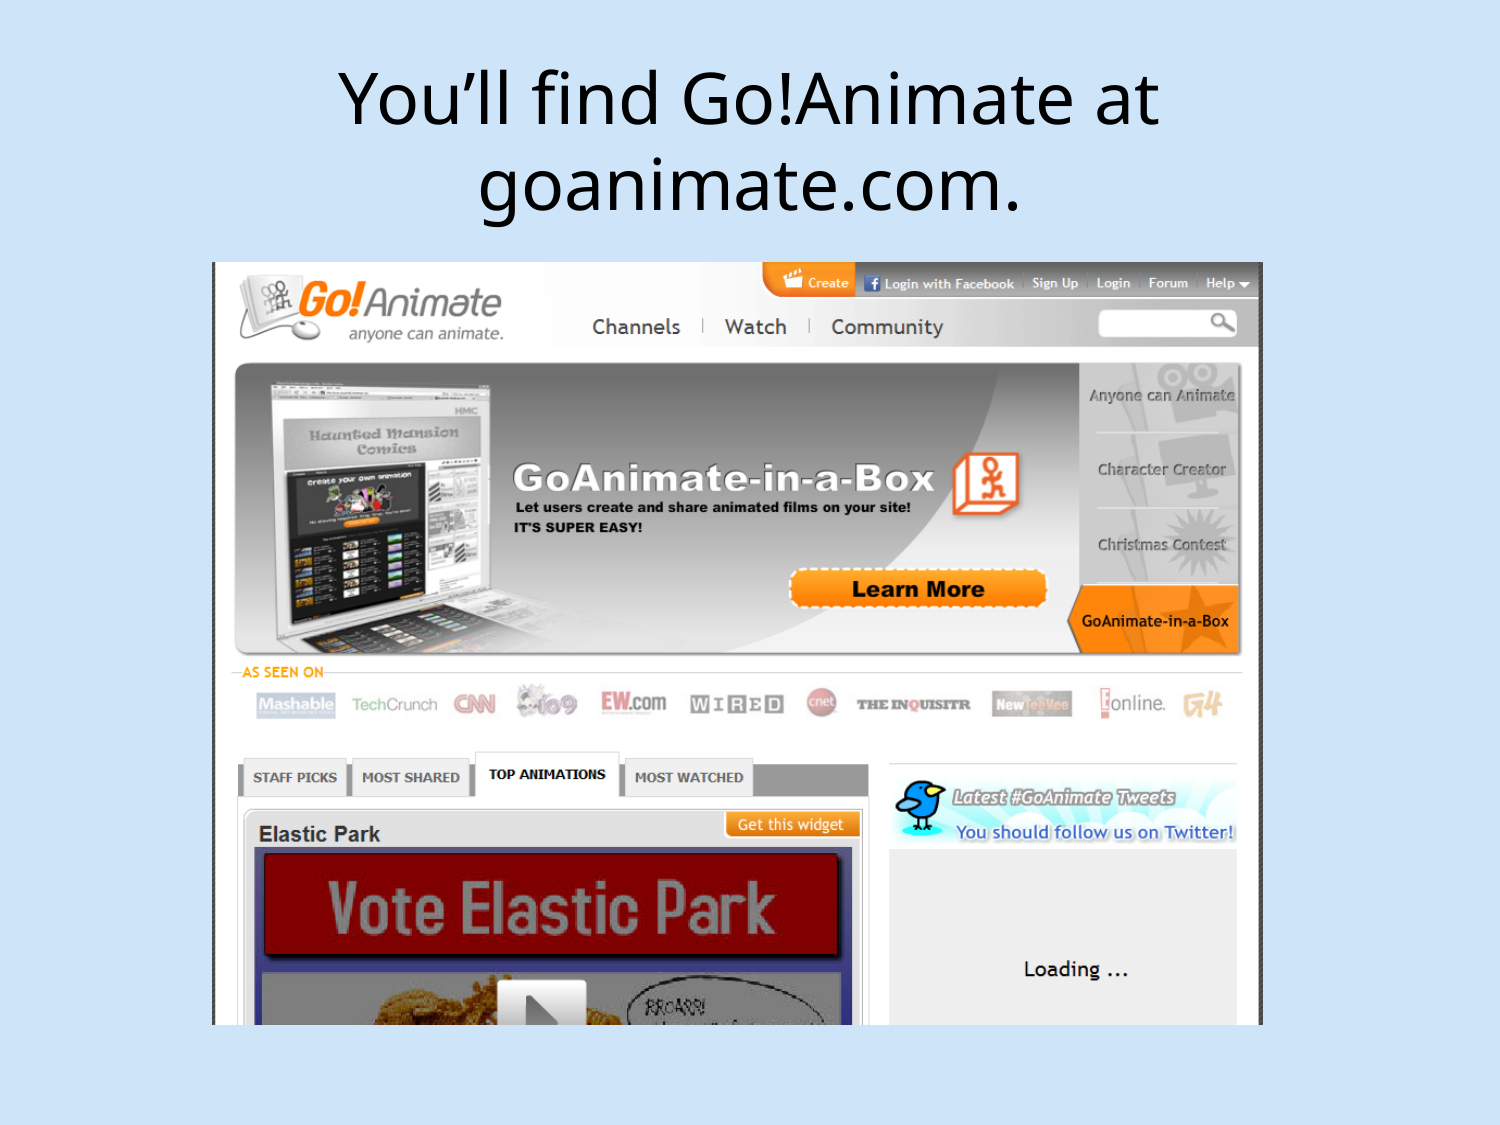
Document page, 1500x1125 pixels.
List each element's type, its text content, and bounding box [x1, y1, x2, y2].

picture [212, 262, 1263, 1026]
title You’ll find Go!Animate at goanimate.com. [75, 45, 1425, 233]
